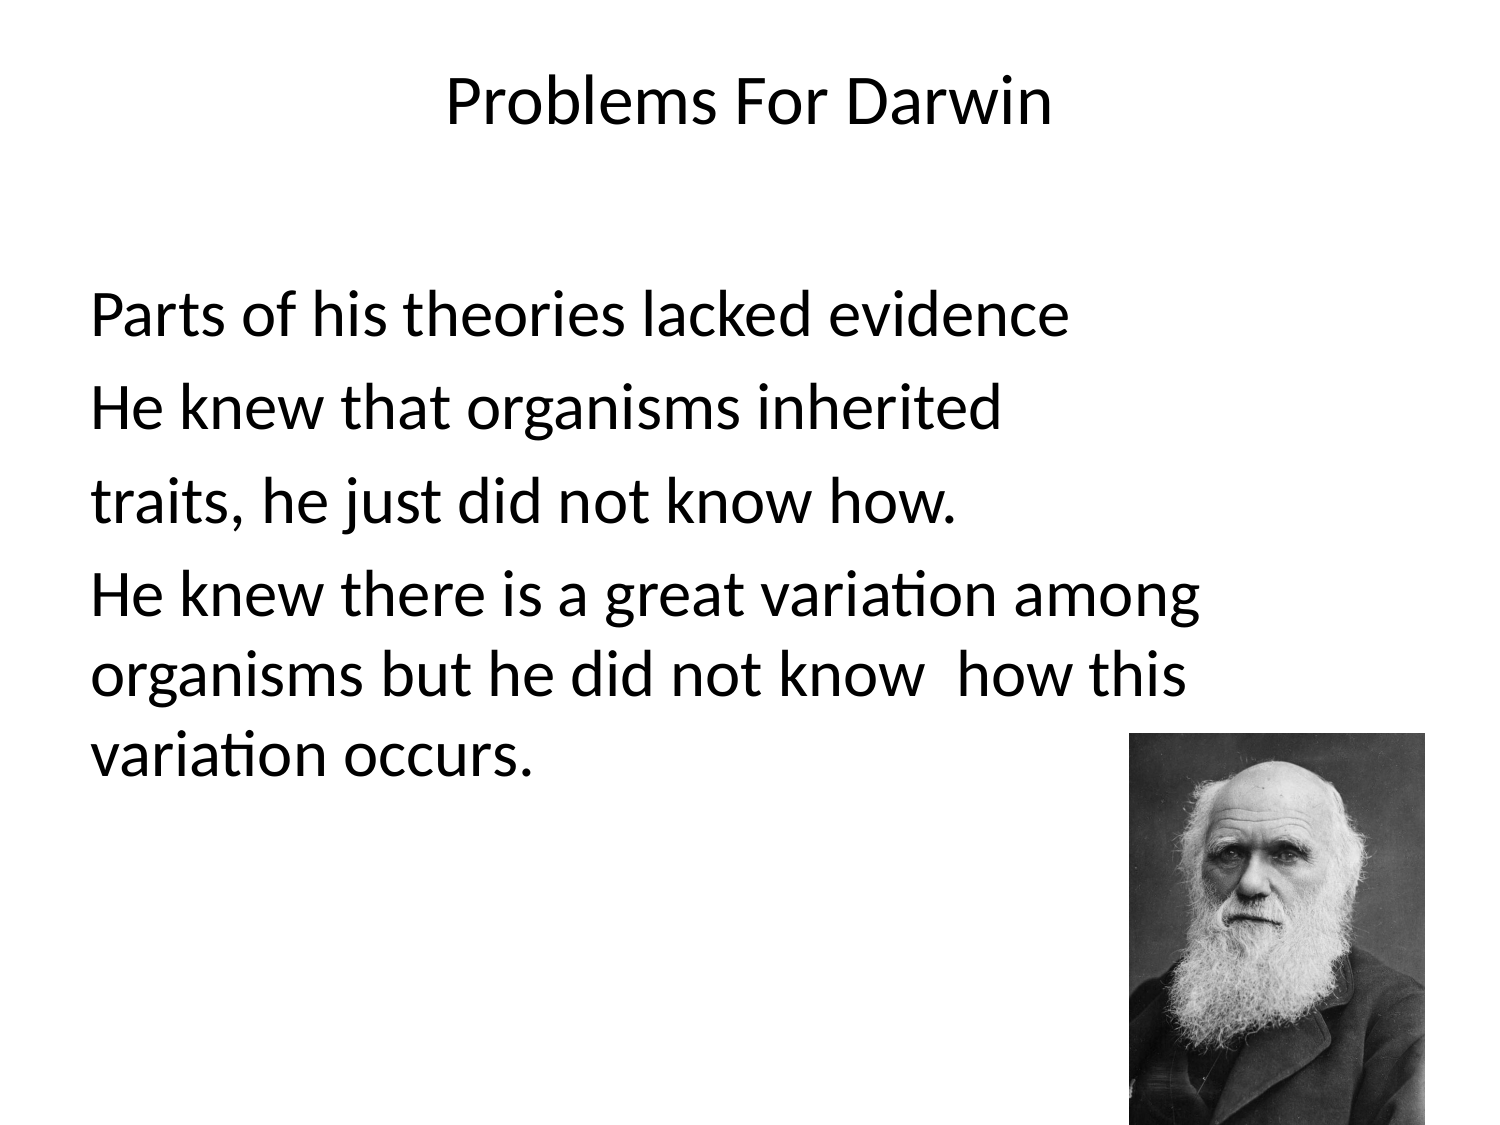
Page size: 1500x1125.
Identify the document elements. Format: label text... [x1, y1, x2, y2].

picture [1128, 733, 1426, 1125]
title Problems For Darwin [75, 45, 1425, 233]
list Parts of his theories lacked evidence He knew that organisms inherited traits, he just did not know how. He knew there is a great variation among organisms but he did not know how this variation occurs. [75, 262, 1425, 1005]
